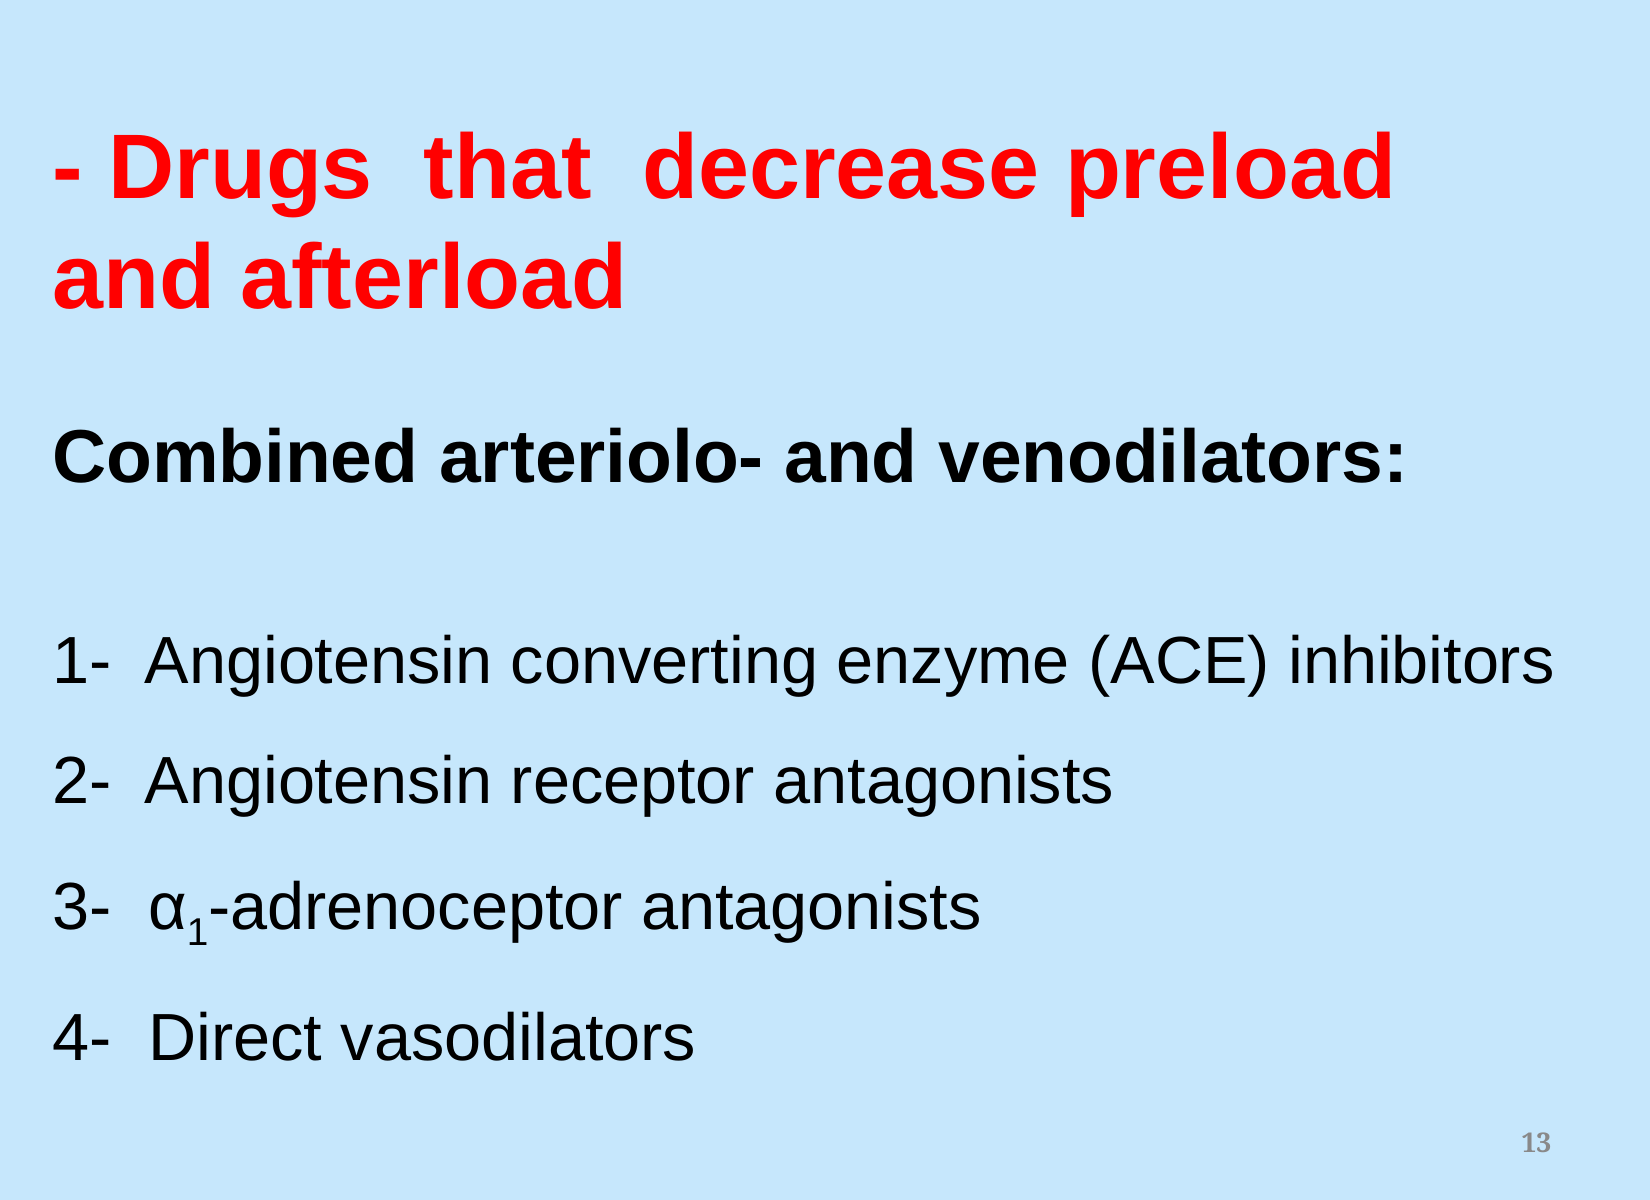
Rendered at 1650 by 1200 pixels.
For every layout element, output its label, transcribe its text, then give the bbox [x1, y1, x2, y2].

text_box - Drugs that decrease preload and afterload Combined arteriolo- and venodilators: 1- Angiotensin converting enzyme (ACE) inhibitors 2- Angiotensin receptor antagonists 3- α1-adrenoceptor antagonists 4- Direct vasodilators [37, 99, 1600, 1191]
